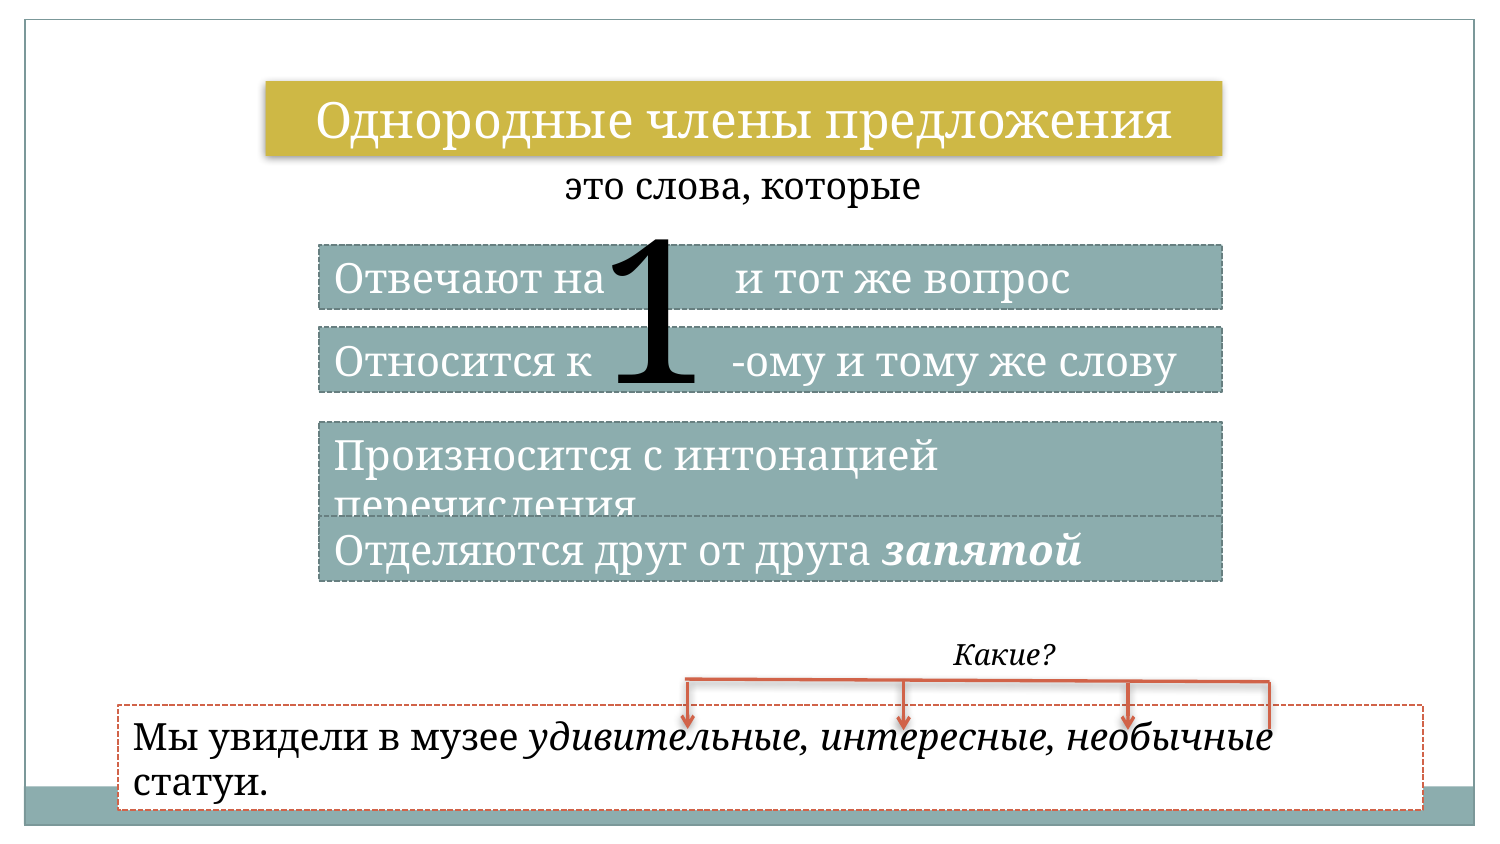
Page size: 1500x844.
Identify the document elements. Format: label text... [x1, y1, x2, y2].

text_box Какие? [938, 628, 1211, 676]
text_box Произносится с интонацией перечисления [318, 421, 1223, 516]
text_box это слова, которые [489, 154, 997, 214]
text_box Однородные члены предложения [265, 81, 1223, 156]
text_box Относится к -ому и тому же слову [709, 326, 1223, 393]
text_box 1 [584, 176, 709, 431]
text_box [684, 678, 1270, 682]
text_box Отвечают на и тот же вопрос [318, 244, 584, 310]
text_box Отвечают на и тот же вопрос [709, 244, 1223, 310]
text_box Отделяются друг от друга запятой [318, 515, 1223, 582]
text_box Мы увидели в музее удивительные, интересные, необычные статуи. [117, 704, 1424, 811]
text_box Относится к -ому и тому же слову [318, 326, 584, 393]
